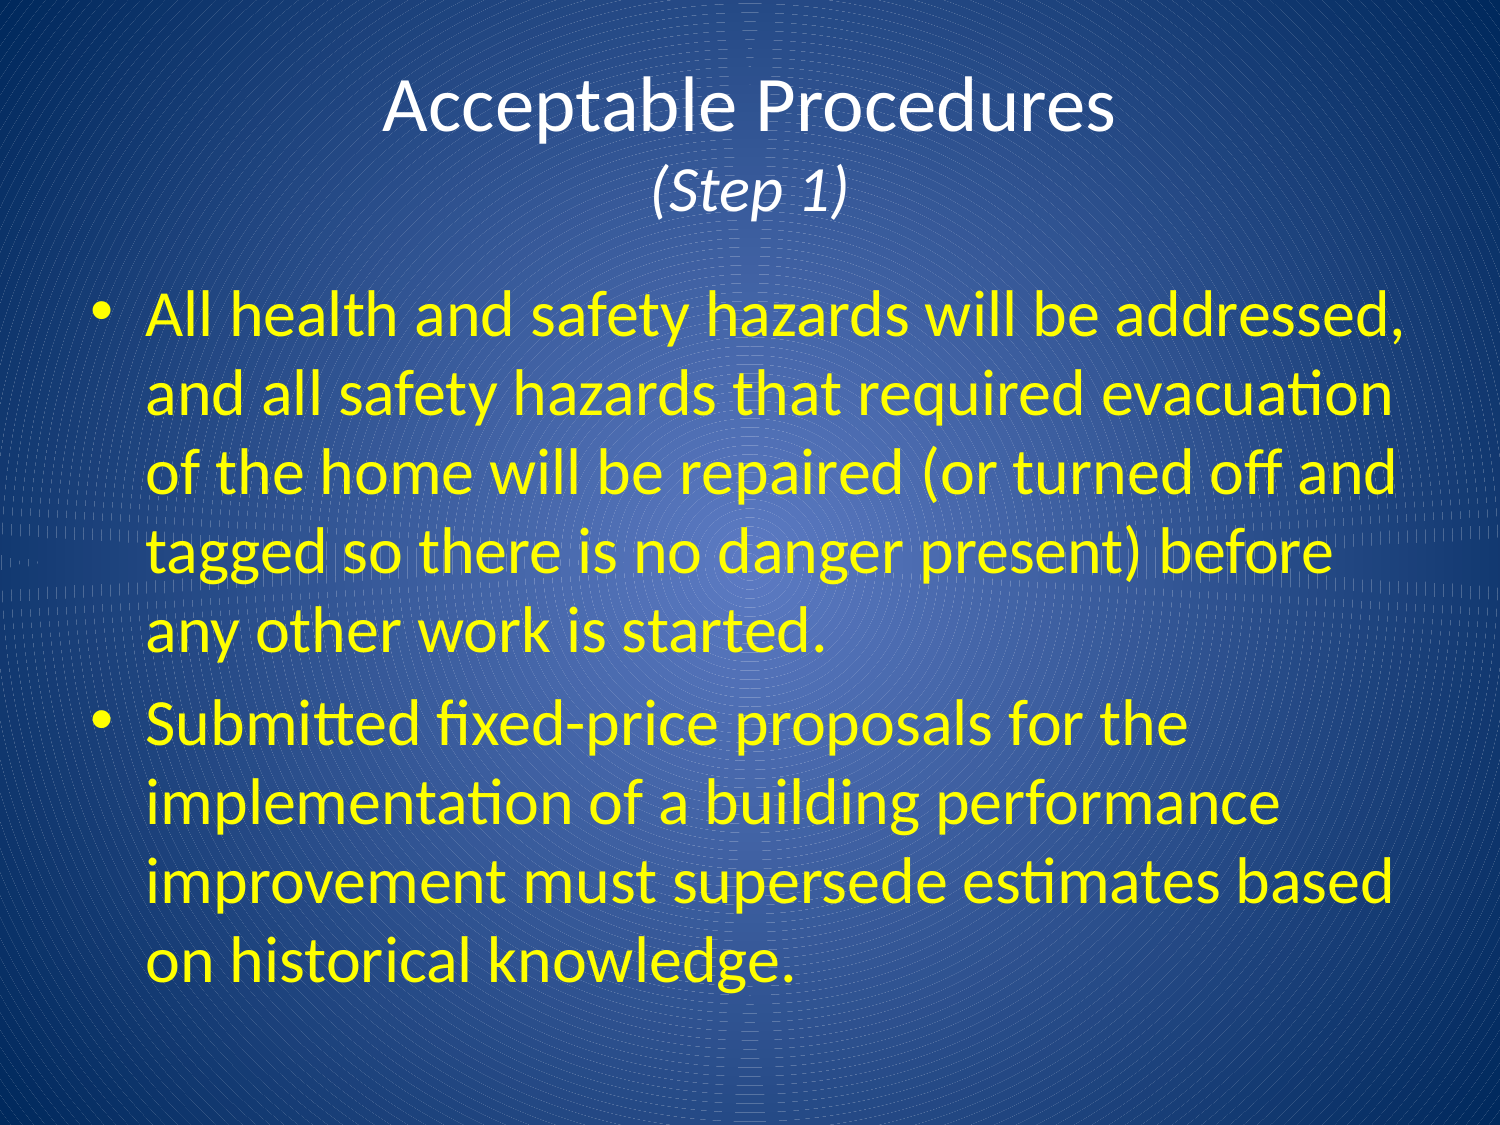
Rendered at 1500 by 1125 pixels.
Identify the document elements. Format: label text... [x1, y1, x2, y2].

list All health and safety hazards will be addressed, and all safety hazards that required evacuation of the home will be repaired (or turned off and tagged so there is no danger present) before any other work is started. Submitted fixed-price proposals for the implementation of a building performance improvement must supersede estimates based on historical knowledge. [75, 262, 1425, 1005]
title Acceptable Procedures (Step 1) [75, 45, 1425, 233]
